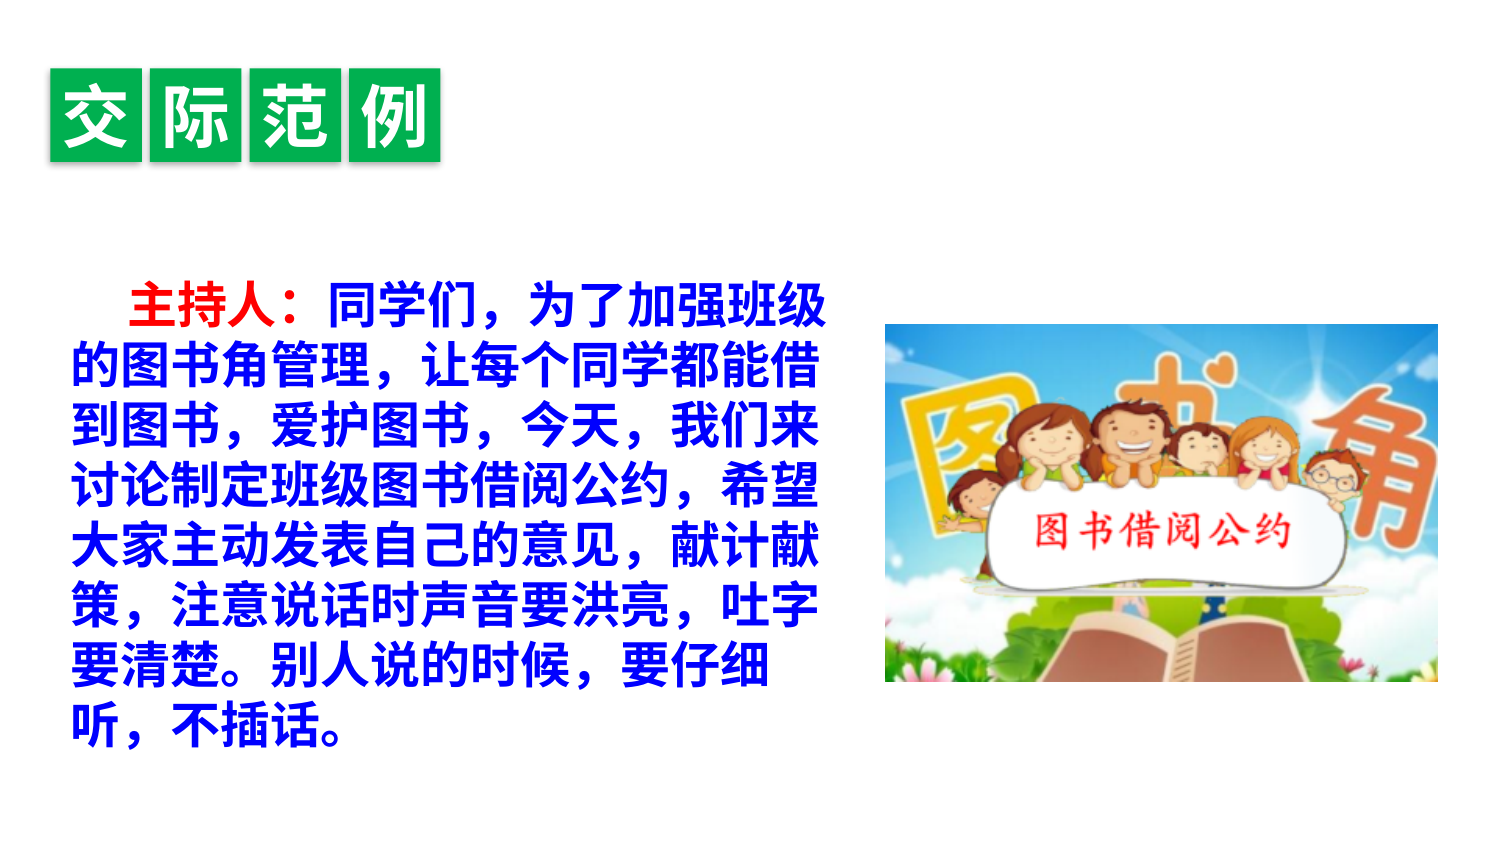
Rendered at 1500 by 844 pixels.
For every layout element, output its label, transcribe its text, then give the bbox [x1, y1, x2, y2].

text_box 范 [249, 68, 342, 162]
text_box 际 [149, 68, 242, 162]
text_box 例 [349, 68, 441, 162]
text_box 交 [50, 68, 142, 162]
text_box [49, 262, 1438, 769]
